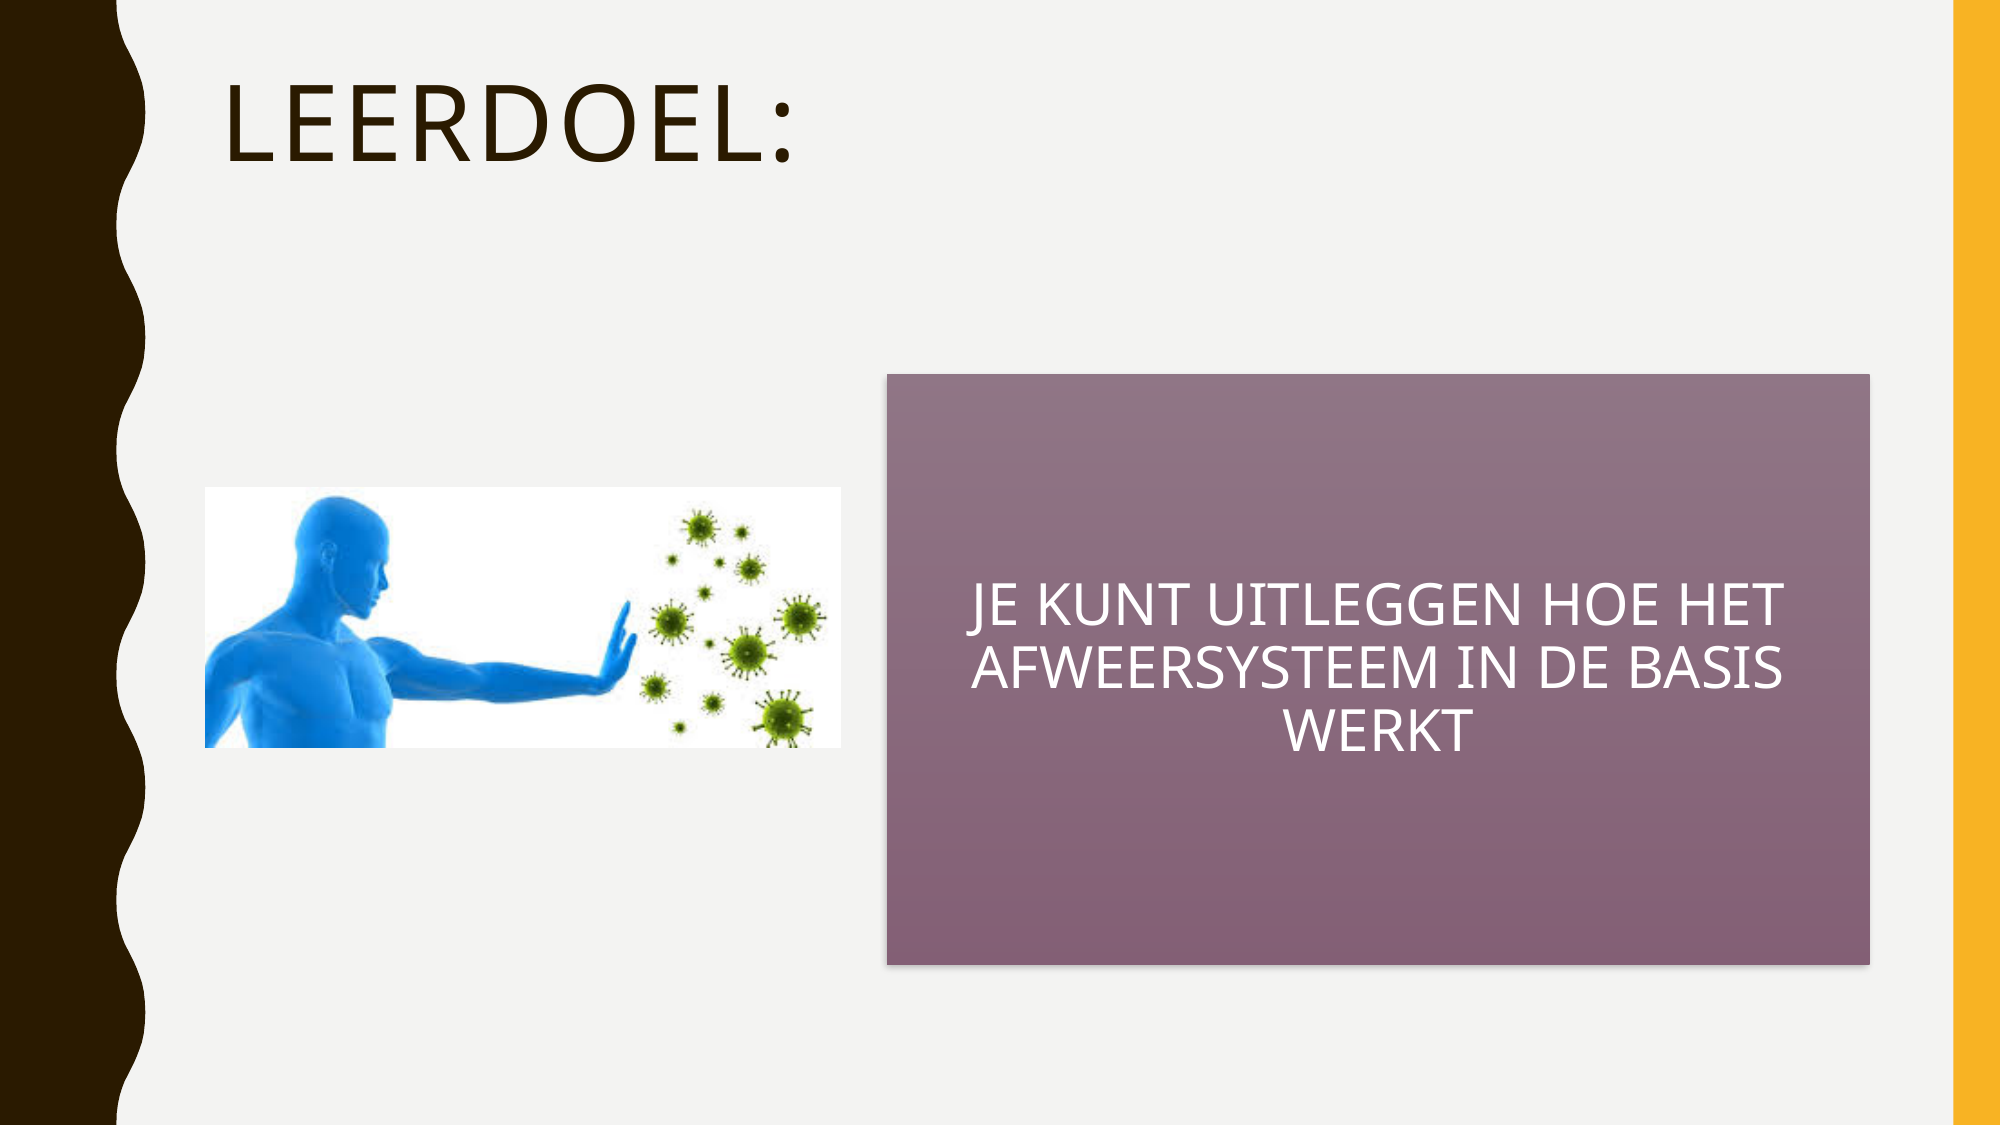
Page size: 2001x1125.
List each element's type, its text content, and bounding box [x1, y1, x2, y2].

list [881, 374, 1875, 965]
picture [205, 487, 841, 749]
title Leerdoel: [205, 62, 1875, 308]
